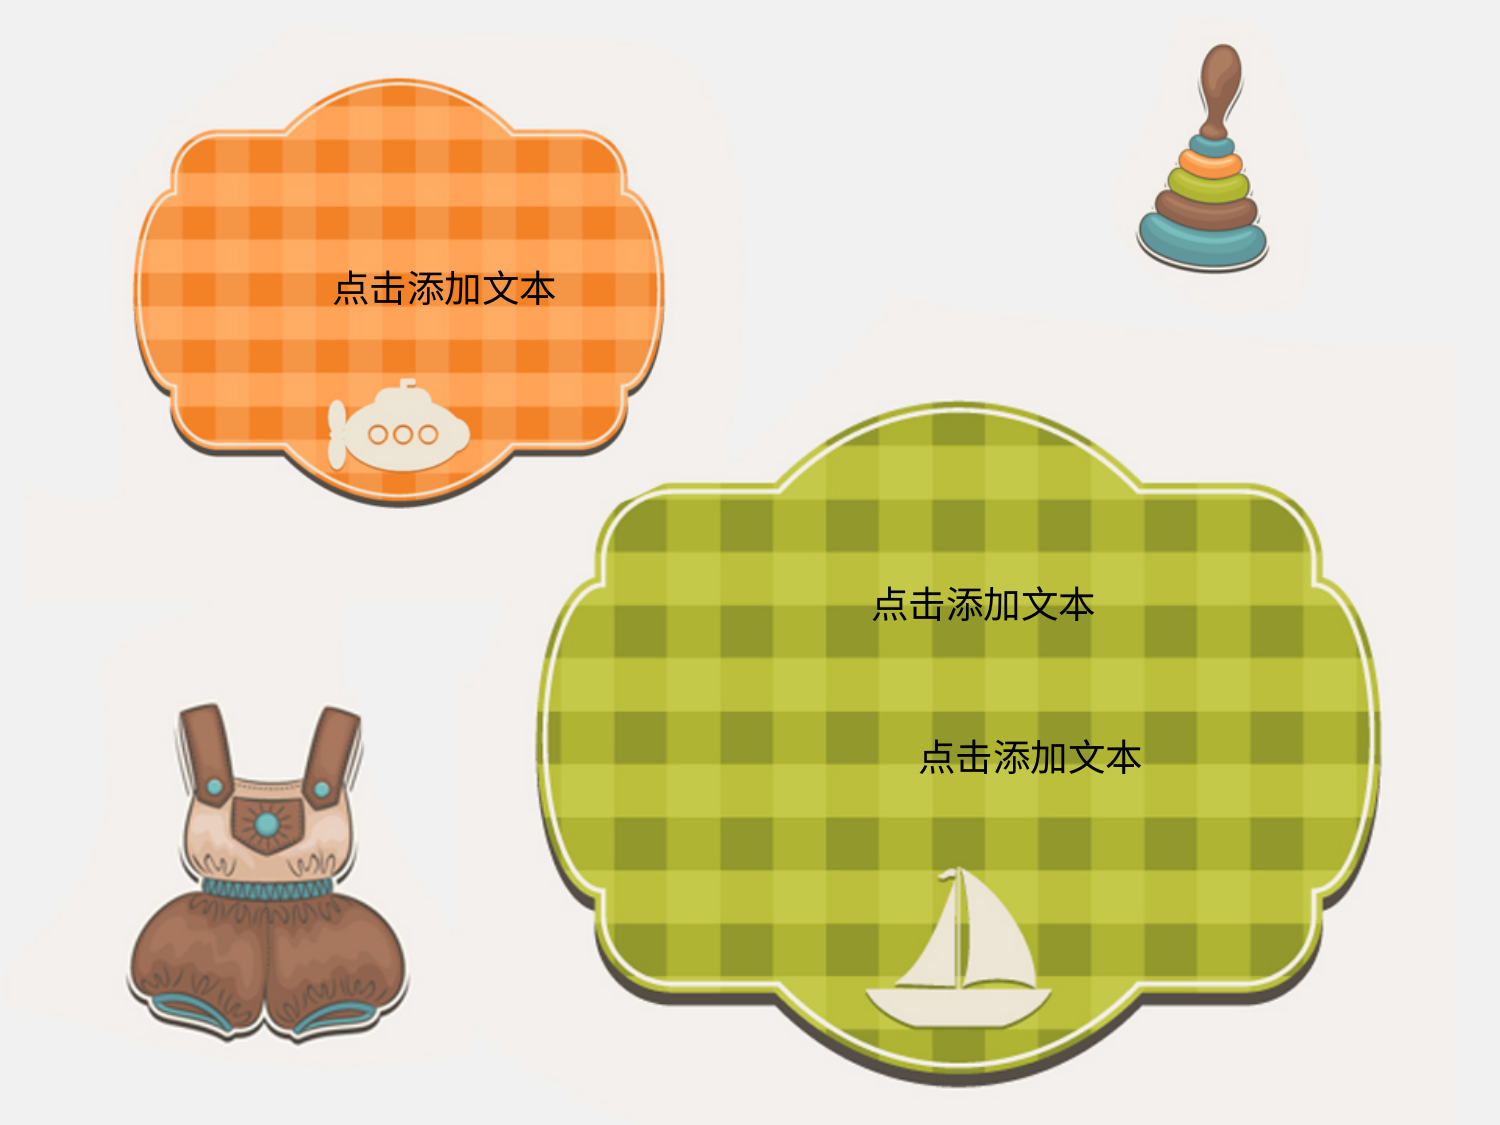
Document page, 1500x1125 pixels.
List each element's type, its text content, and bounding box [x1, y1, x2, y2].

text_box 点击添加文本 [903, 726, 1159, 787]
text_box 点击添加文本 [317, 257, 573, 318]
picture [0, 0, 1500, 1125]
text_box 点击添加文本 [856, 574, 1112, 634]
